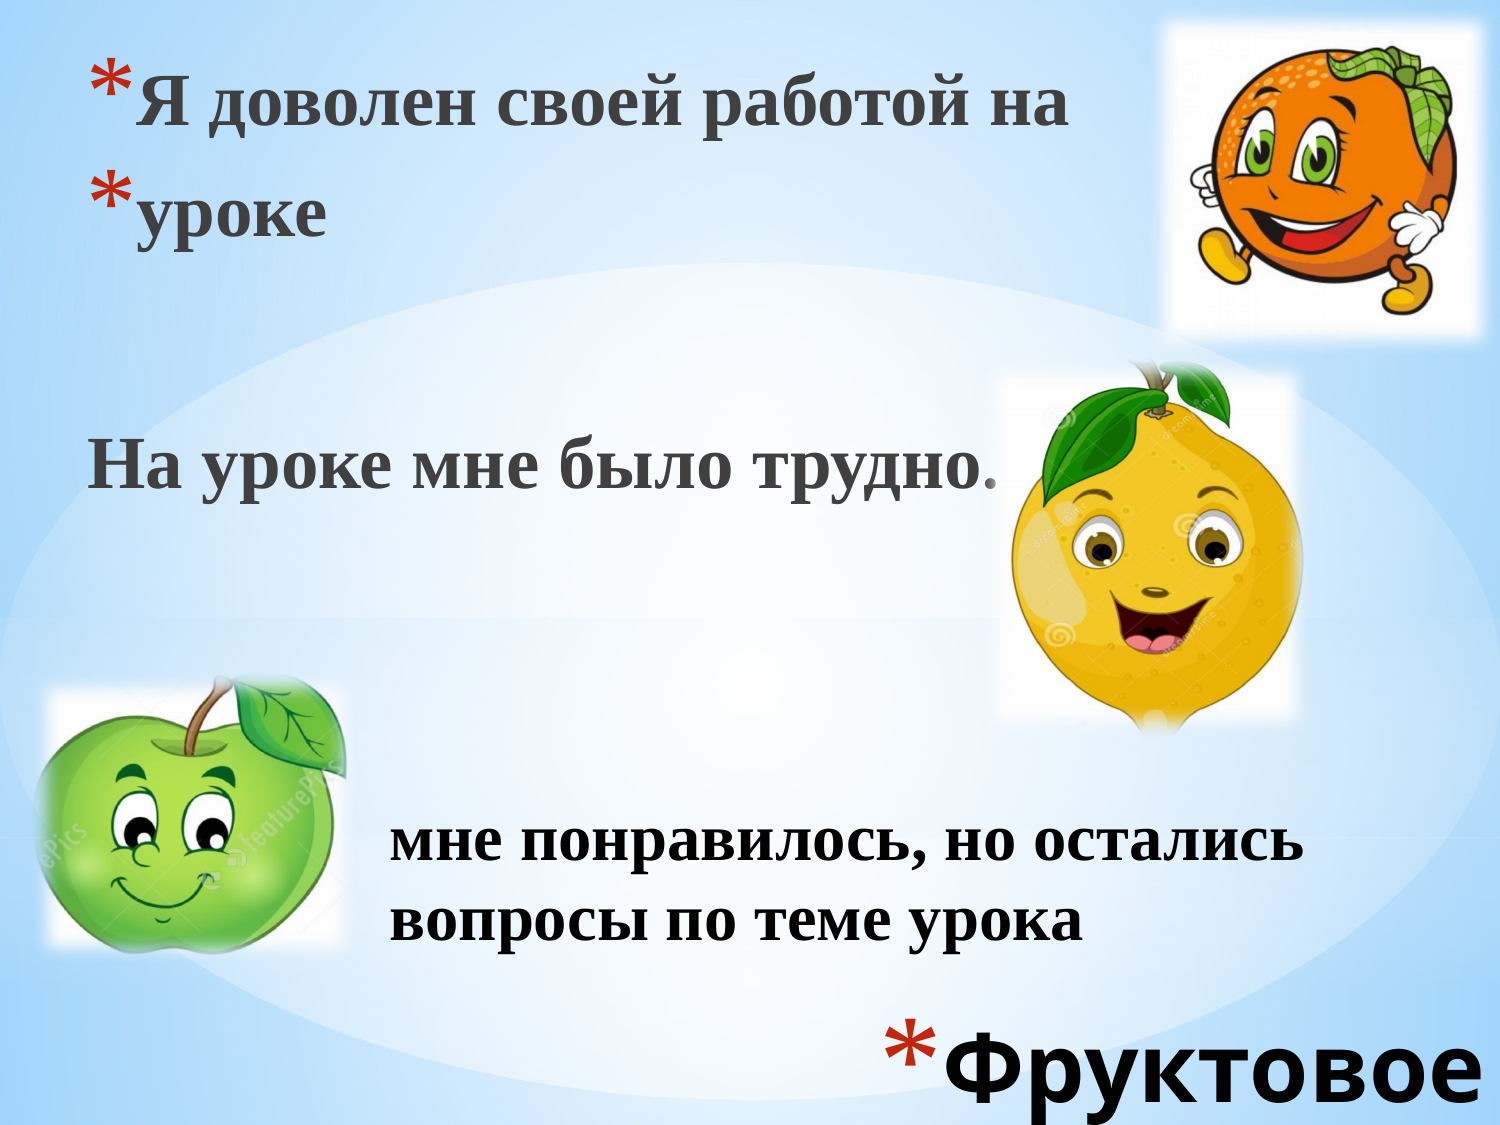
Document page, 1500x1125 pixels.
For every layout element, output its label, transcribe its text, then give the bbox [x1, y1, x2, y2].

picture [29, 670, 361, 965]
text_box мне понравилось, но остались вопросы по теме урока [375, 786, 1376, 962]
list Я доволен своей работой на уроке На уроке мне было трудно. [64, 42, 1459, 929]
picture [977, 2, 1500, 740]
title Фруктовое сердце [543, 999, 1500, 1125]
